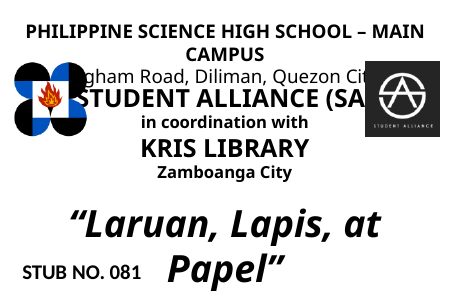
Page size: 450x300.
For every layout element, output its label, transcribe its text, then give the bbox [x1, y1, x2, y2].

text_box PHILIPPINE SCIENCE HIGH SCHOOL – MAIN CAMPUS Agham Road, Diliman, Quezon City [0, 12, 450, 74]
text_box STUDENT ALLIANCE (SA) in coordination with KRIS LIBRARY Zamboanga City [0, 74, 450, 190]
picture [364, 60, 441, 137]
text_box “Laruan, Lapis, at Papel” [0, 192, 450, 298]
text_box STUB NO. 081 [7, 251, 213, 292]
picture [12, 60, 88, 137]
